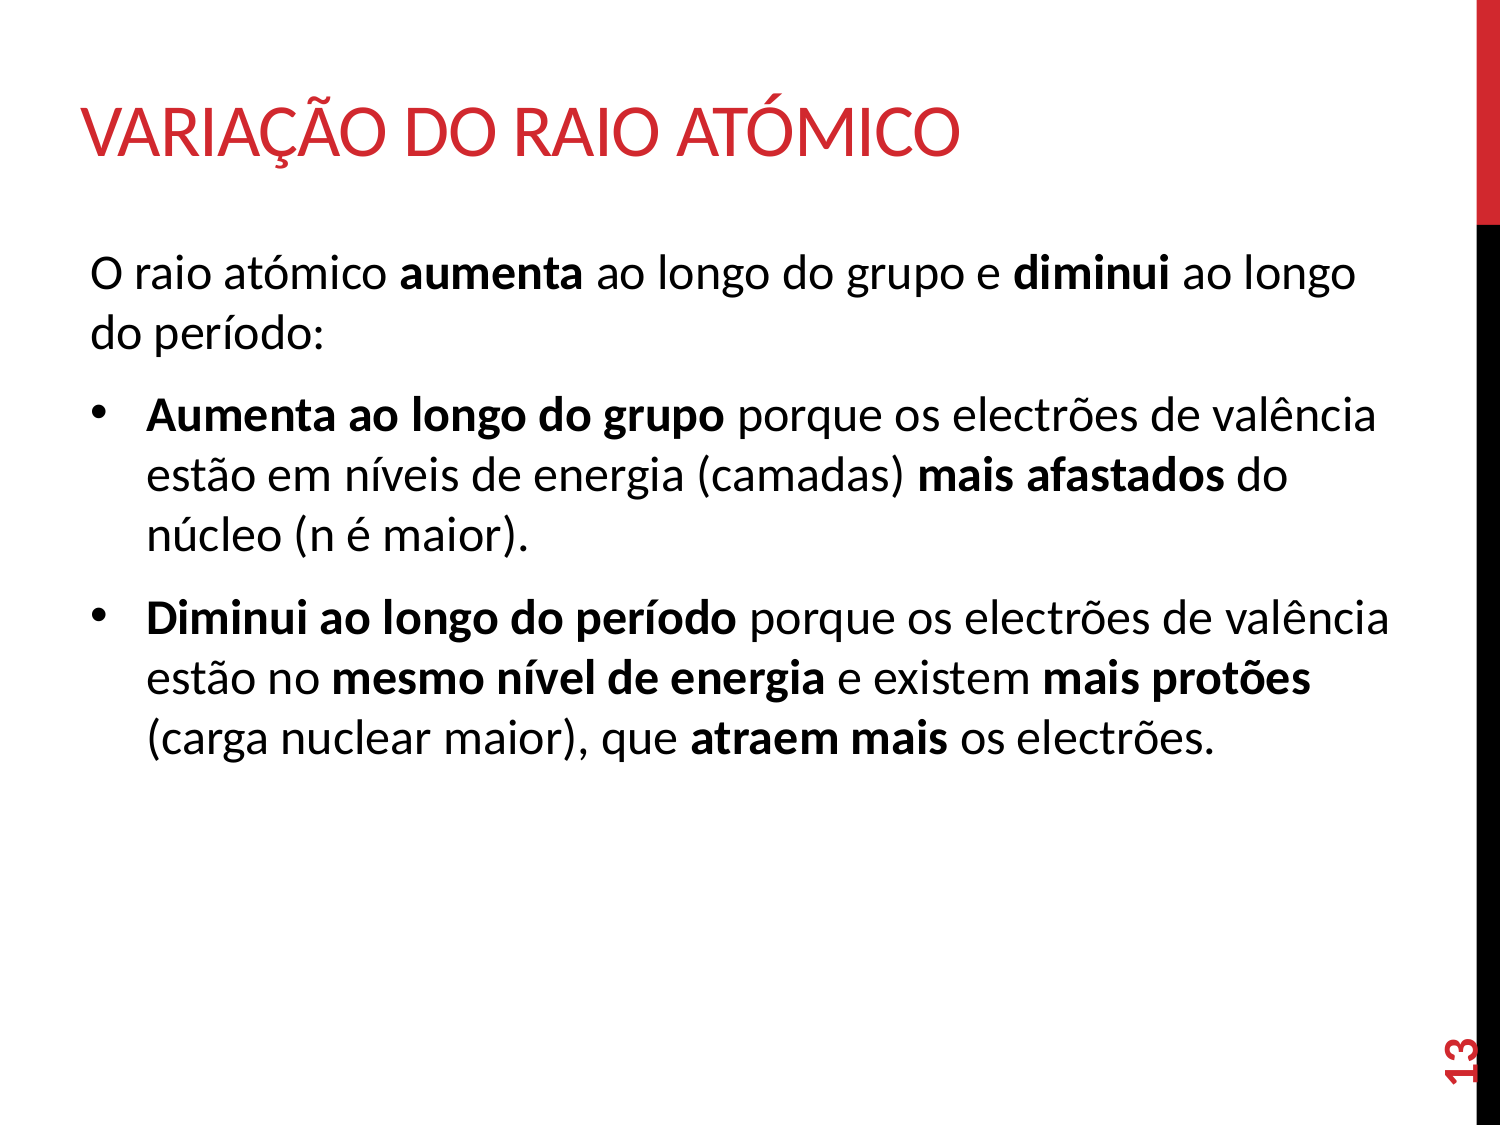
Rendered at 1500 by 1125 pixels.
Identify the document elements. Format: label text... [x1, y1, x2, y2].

slide_number 13 [1427, 887, 1488, 1104]
title Variação do Raio Atómico [64, 7, 1483, 179]
list O raio atómico aumenta ao longo do grupo e diminui ao longo do período: Aumenta ao longo do grupo porque os electrões de valência estão em níveis de energia (camadas) mais afastados do núcleo (n é maior). Diminui ao longo do período porque os electrões de valência estão no mesmo nível de energia e existem mais protões (carga nuclear maior), que atraem mais os electrões. [75, 231, 1436, 1005]
